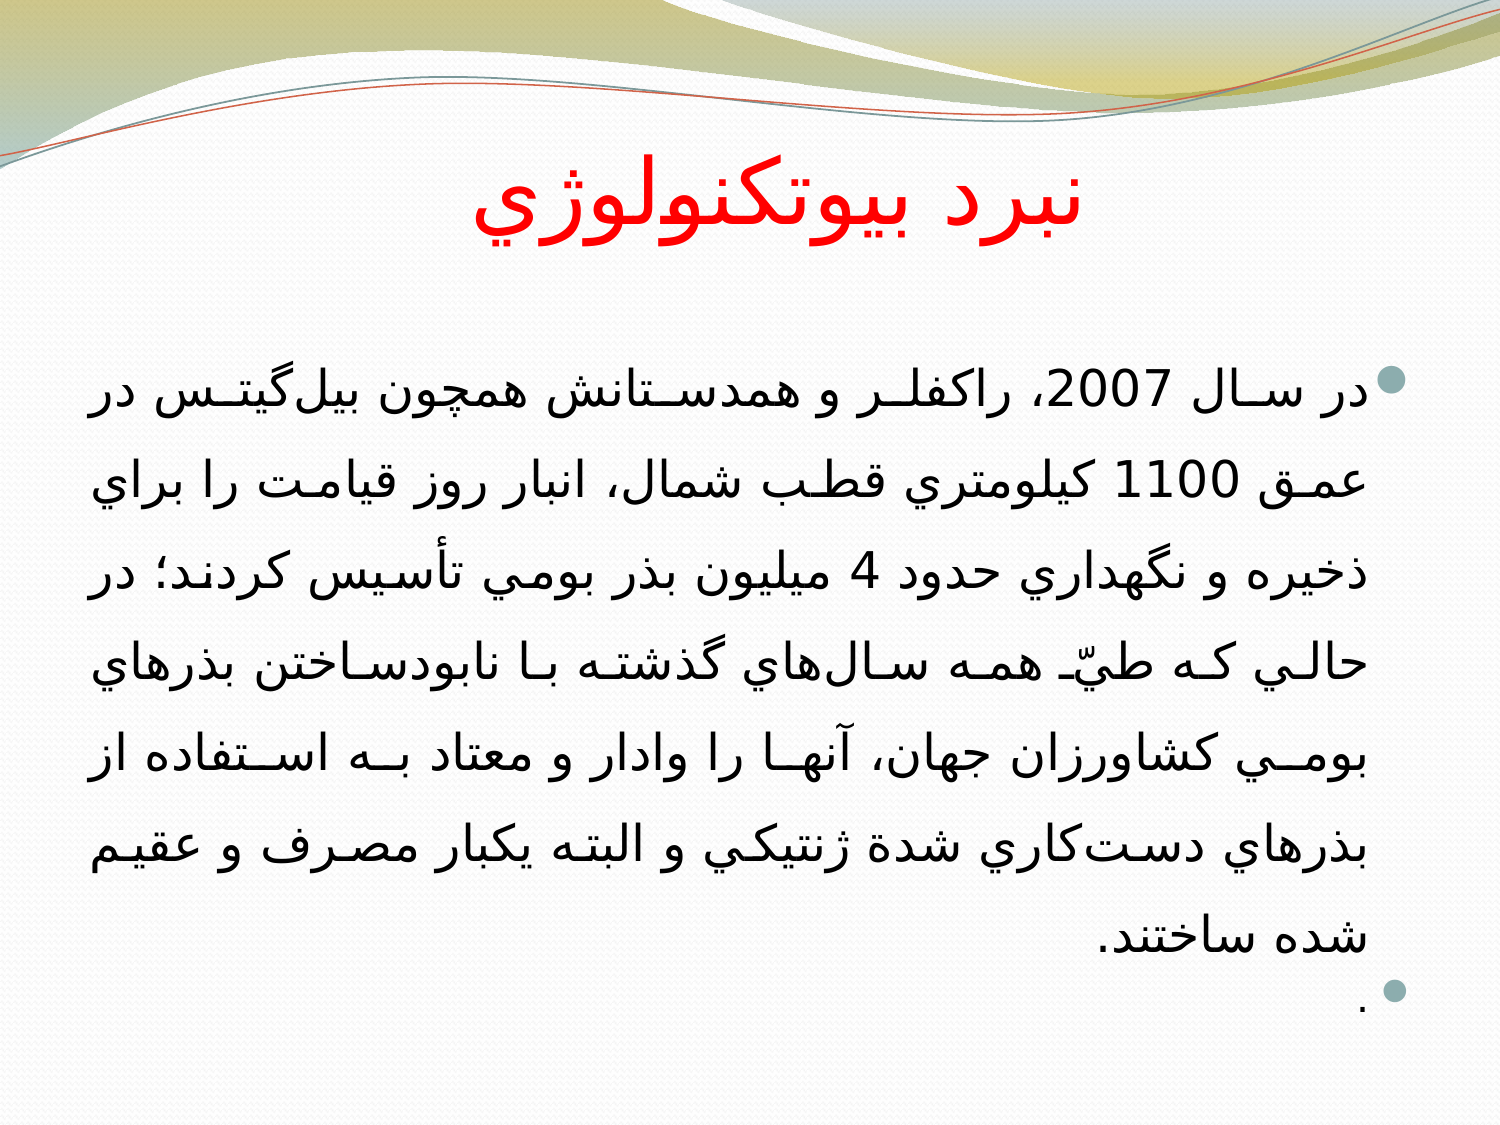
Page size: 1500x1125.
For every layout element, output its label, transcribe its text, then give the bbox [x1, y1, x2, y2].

list در سال 2007، راكفلر و همدستانش همچون بيل‌گيتس در عمق 1100 كيلومتري قطب شمال، انبار روز قيامت را براي ذخيره و نگهداري حدود 4 ميليون بذر بومي تأسيس كردند؛ در حالي كه طيّ همه سال‌هاي گذشته با نابودساختن بذرهاي بومي كشاورزان جهان، آنها را وادار و معتاد به استفاده از بذرهاي دست‌كاري شدة ژنتيكي و البته يكبار مصرف و عقيم شده ساختند. . [74, 317, 1426, 1038]
text_box نبرد بيوتكنولوژي [374, 35, 1125, 295]
